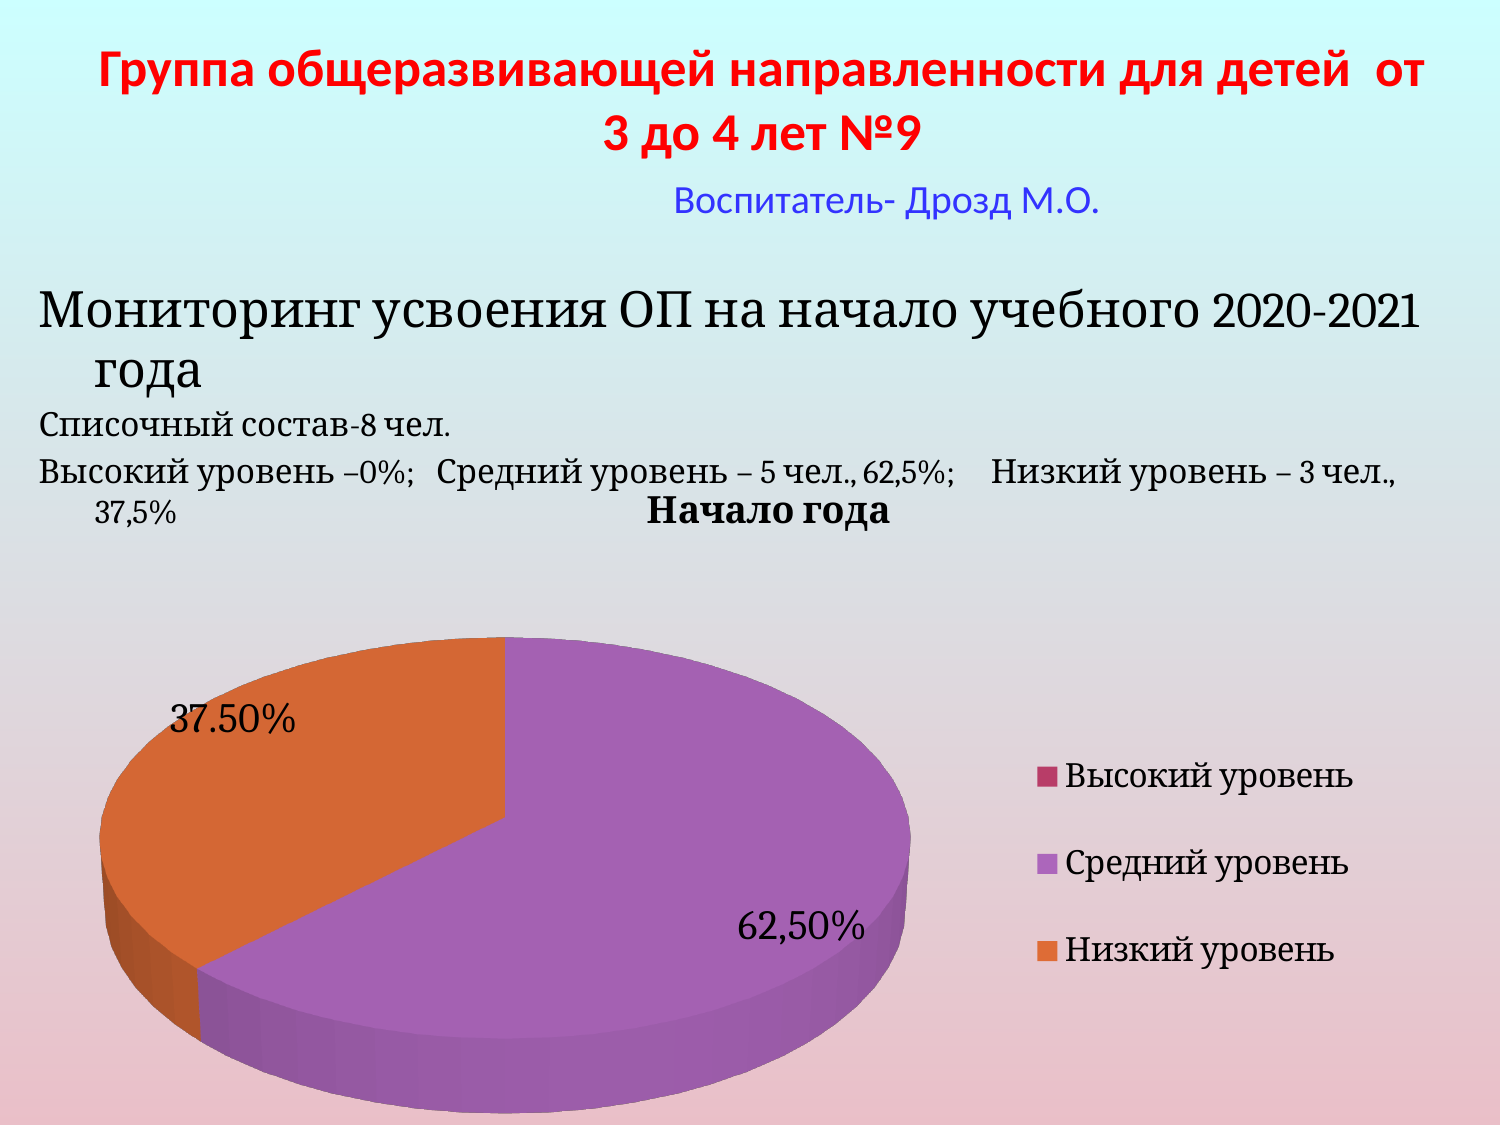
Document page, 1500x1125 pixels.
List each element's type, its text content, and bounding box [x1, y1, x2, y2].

chart [36, 456, 1500, 1115]
title Группа общеразвивающей направленности для детей от 3 до 4 лет №9 Воспитатель- Дрозд М.О. [70, 23, 1454, 235]
list Мониторинг усвоения ОП на начало учебного 2020-2021 года Списочный состав-8 чел. Высокий уровень –0%; Средний уровень – 5 чел., 62,5%; Низкий уровень – 3 чел., 37,5% [23, 269, 1477, 1102]
